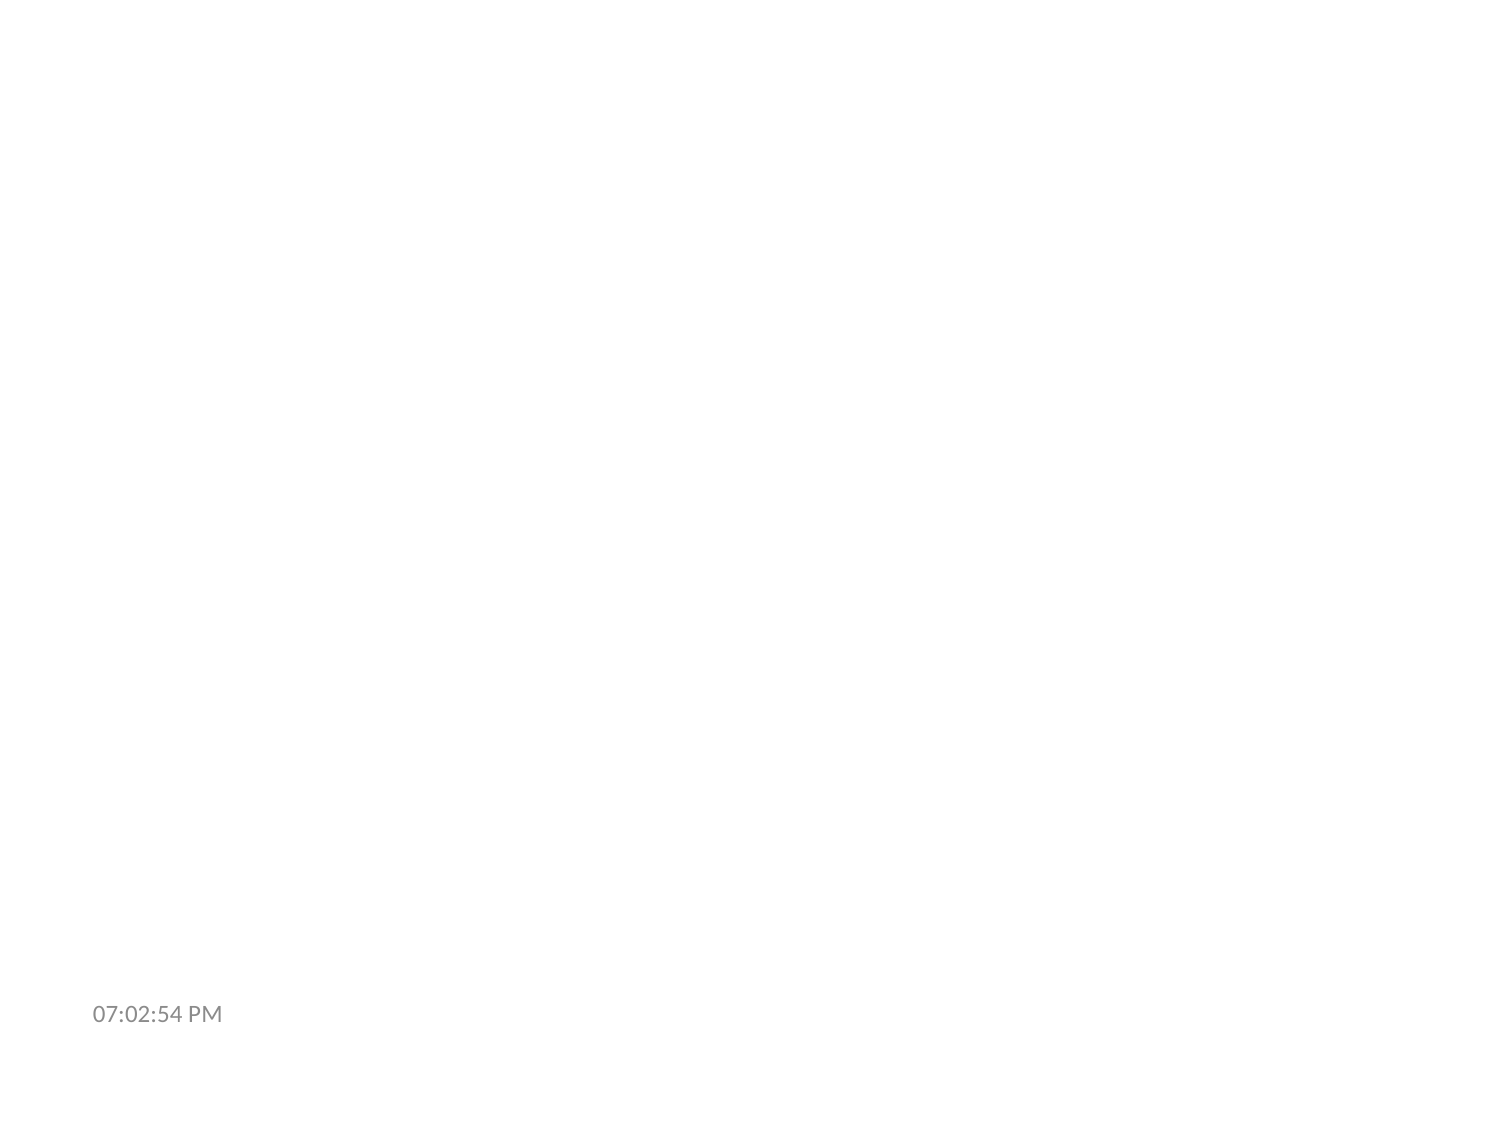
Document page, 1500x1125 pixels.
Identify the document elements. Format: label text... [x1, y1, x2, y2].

text_box 3:35:09 PM [77, 982, 428, 1043]
